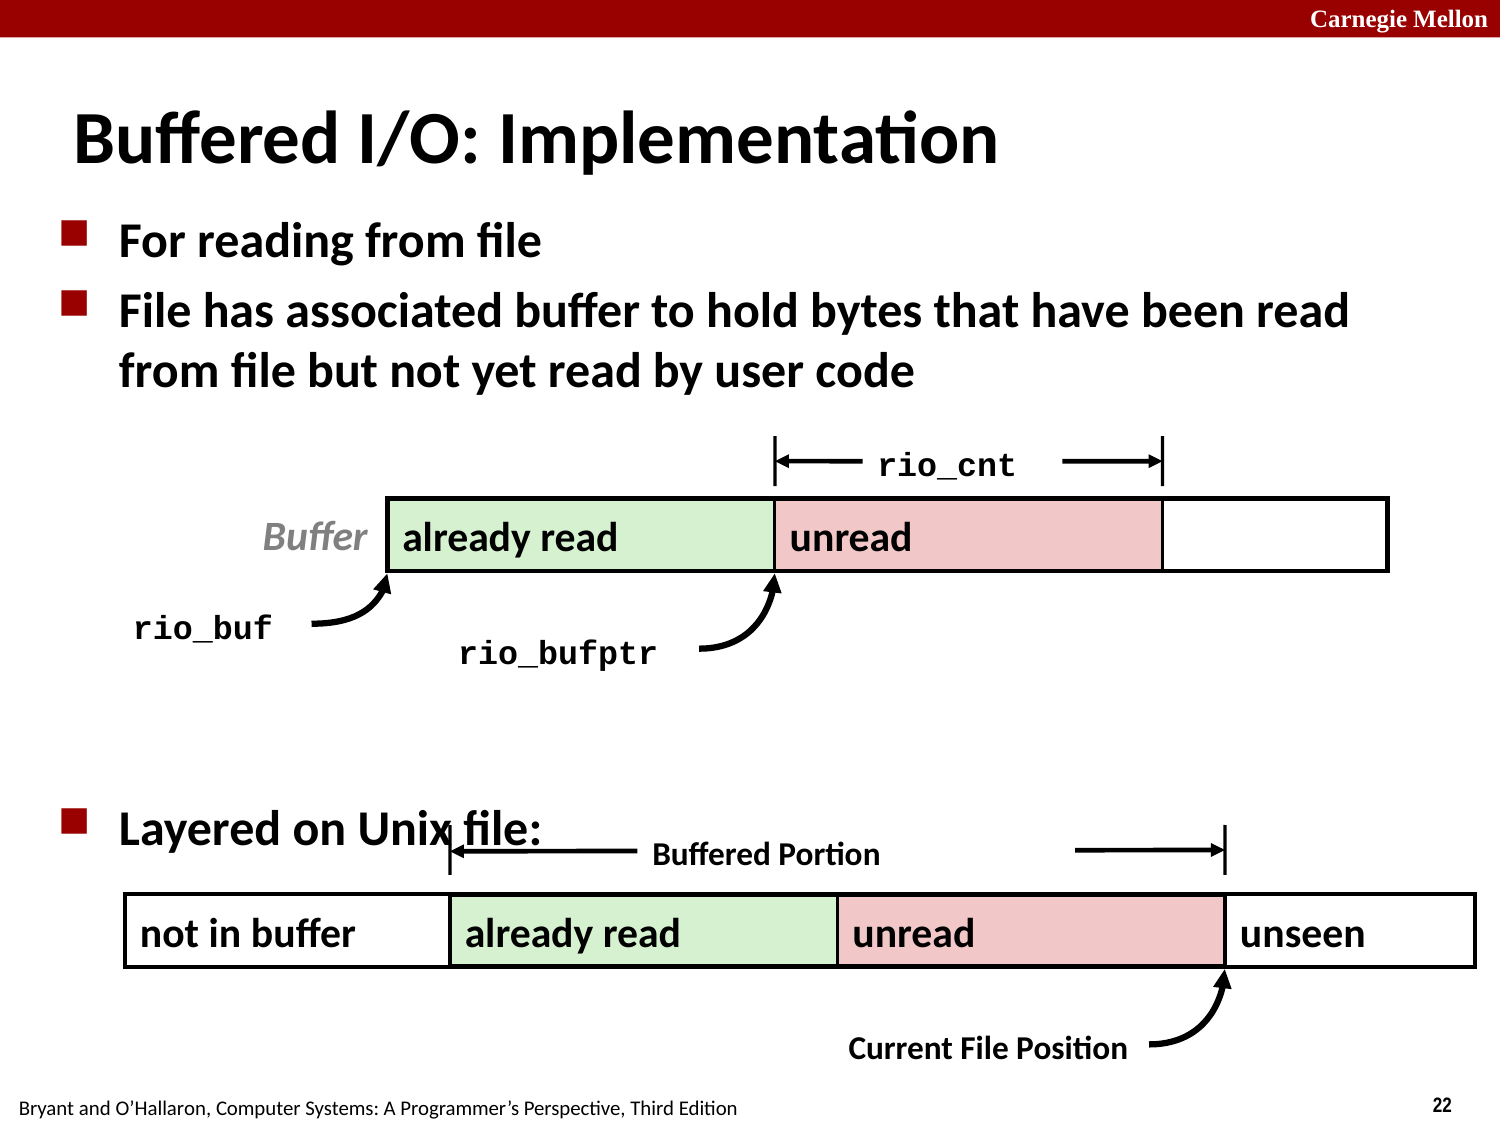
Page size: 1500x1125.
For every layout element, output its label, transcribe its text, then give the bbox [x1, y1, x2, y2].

list For reading from file File has associated buffer to hold bytes that have been read from file but not yet read by user code Layered on Unix file: [47, 199, 1411, 851]
text_box Buffered Portion [637, 824, 1075, 880]
text_box unseen [1224, 894, 1475, 967]
text_box rio_buf [118, 598, 289, 654]
text_box [387, 498, 1388, 572]
text_box [450, 845, 637, 858]
text_box rio_cnt [862, 436, 1063, 491]
title Buffered I/O: Implementation [58, 71, 1305, 197]
text_box [1149, 969, 1230, 1045]
text_box Current File Position [718, 1019, 1144, 1075]
text_box not in buffer [125, 894, 450, 967]
text_box [311, 573, 392, 624]
text_box [699, 573, 780, 649]
text_box rio_bufptr [443, 623, 706, 679]
text_box [450, 894, 1224, 967]
text_box [774, 454, 862, 468]
text_box Buffer [247, 501, 383, 567]
text_box [1063, 455, 1163, 468]
text_box [1075, 843, 1225, 857]
